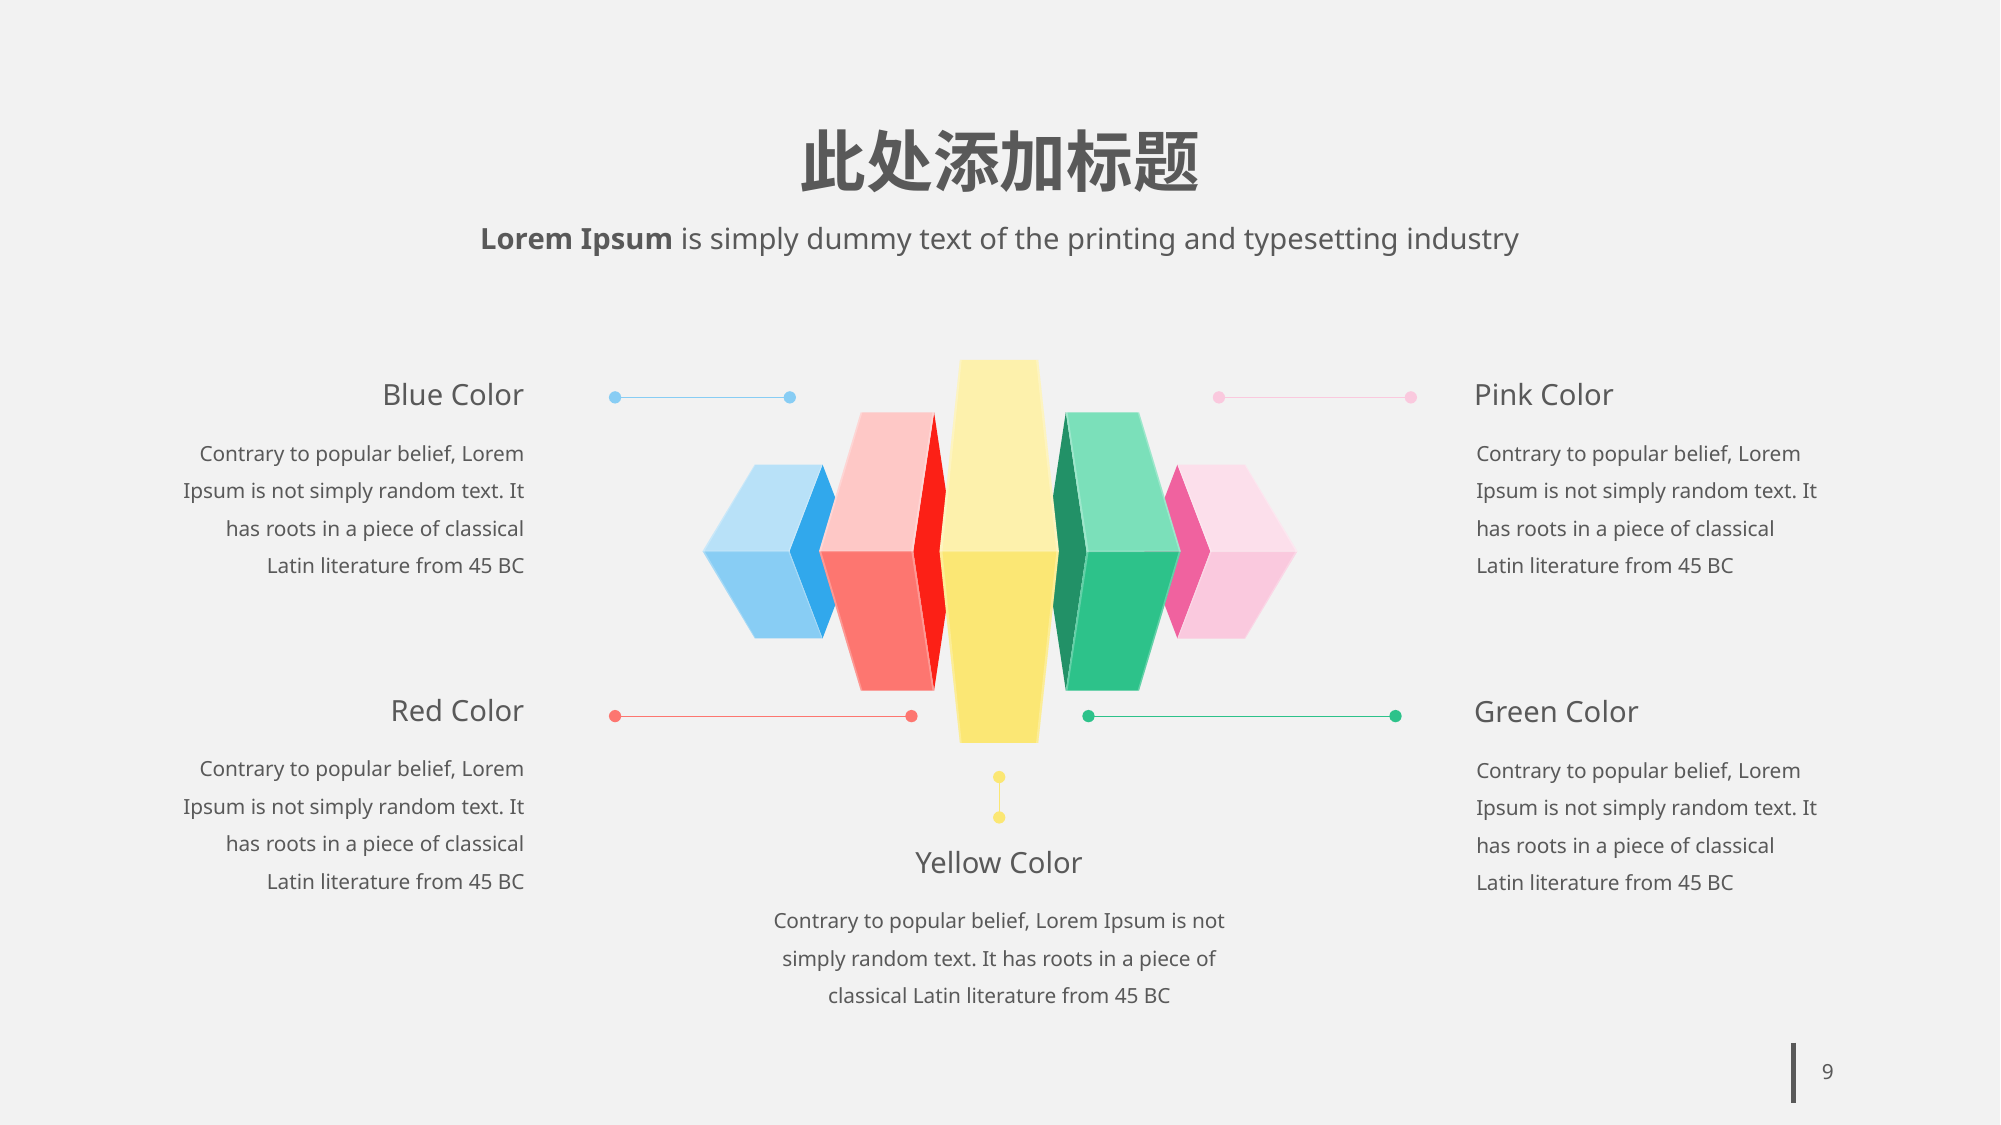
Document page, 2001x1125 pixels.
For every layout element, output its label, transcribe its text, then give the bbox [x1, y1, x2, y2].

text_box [1459, 369, 1841, 588]
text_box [159, 684, 540, 903]
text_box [727, 837, 1272, 1018]
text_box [1459, 686, 1841, 905]
title 此处添加标题 [137, 59, 1863, 216]
text_box 9 [1796, 1042, 1863, 1103]
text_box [702, 359, 1298, 743]
list Lorem Ipsum is simply dummy text of the printing and typesetting industry [137, 216, 1863, 271]
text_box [159, 369, 540, 588]
